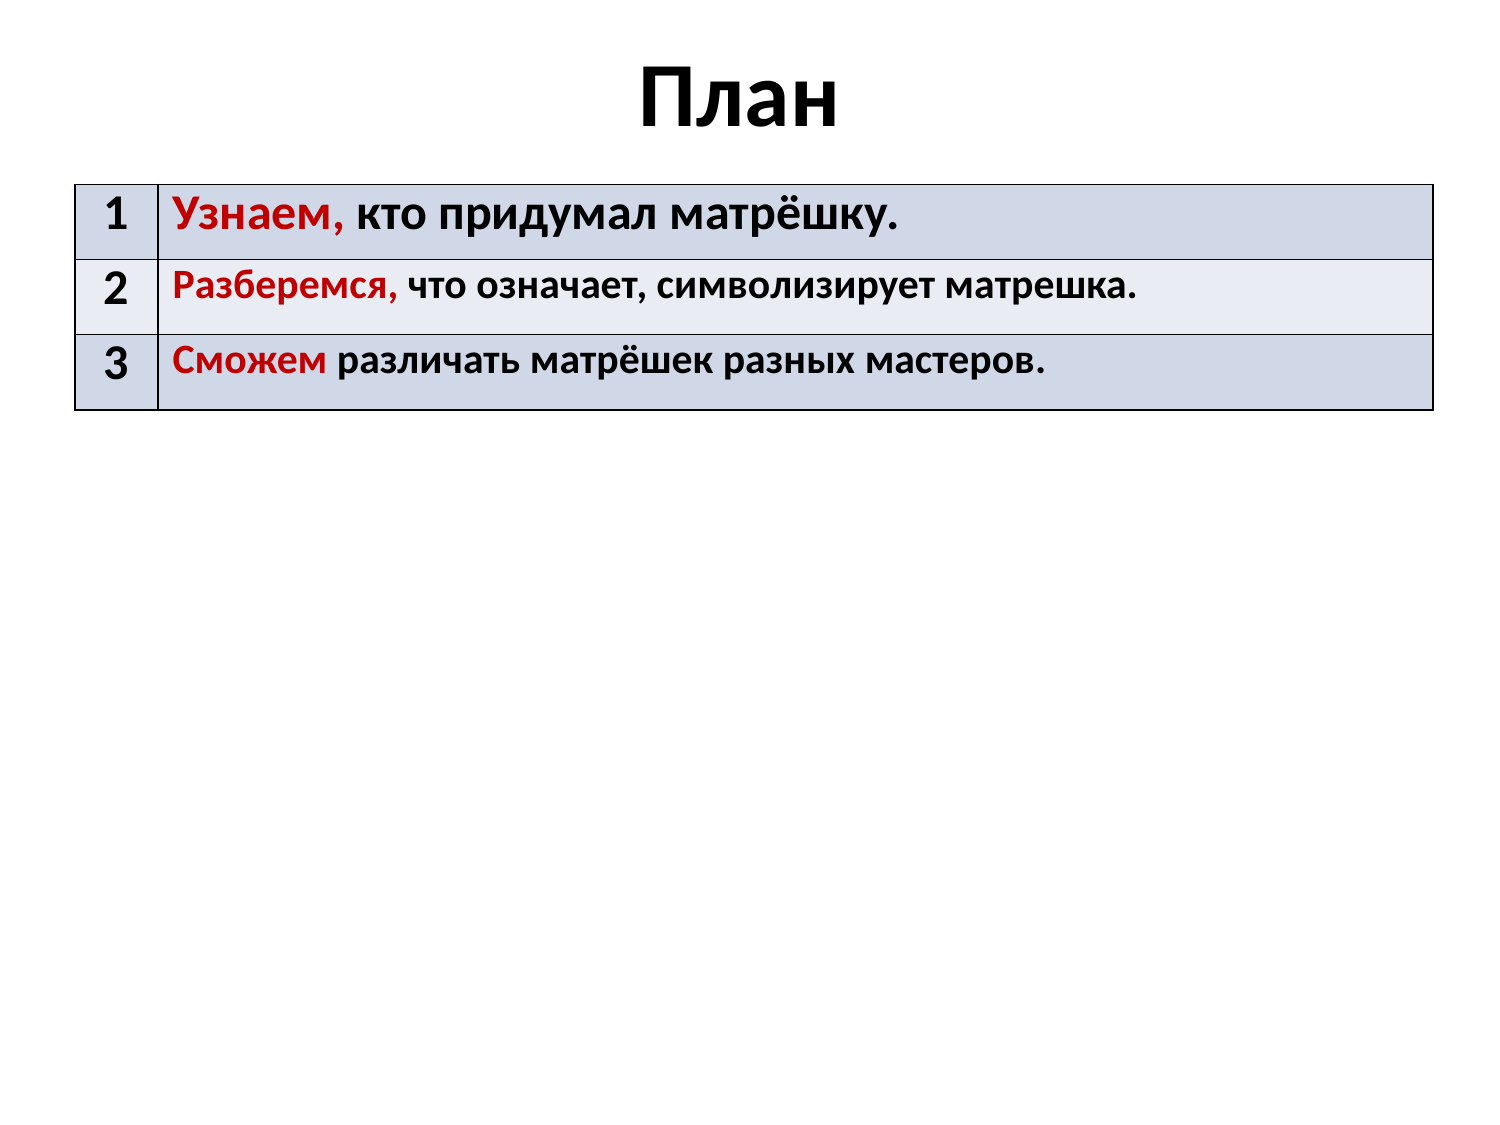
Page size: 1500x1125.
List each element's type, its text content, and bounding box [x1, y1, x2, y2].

title План [75, 0, 1425, 184]
table_cell Разберемся, что означает, символизирует матрешка. [159, 260, 1432, 334]
table_header Узнаем, кто придумал матрёшку. [159, 185, 1432, 259]
table_cell 3 [76, 335, 157, 409]
table_cell Сможем различать матрёшек разных мастеров. [159, 335, 1432, 409]
table_cell 2 [76, 260, 157, 334]
table_header 1 [76, 185, 157, 259]
